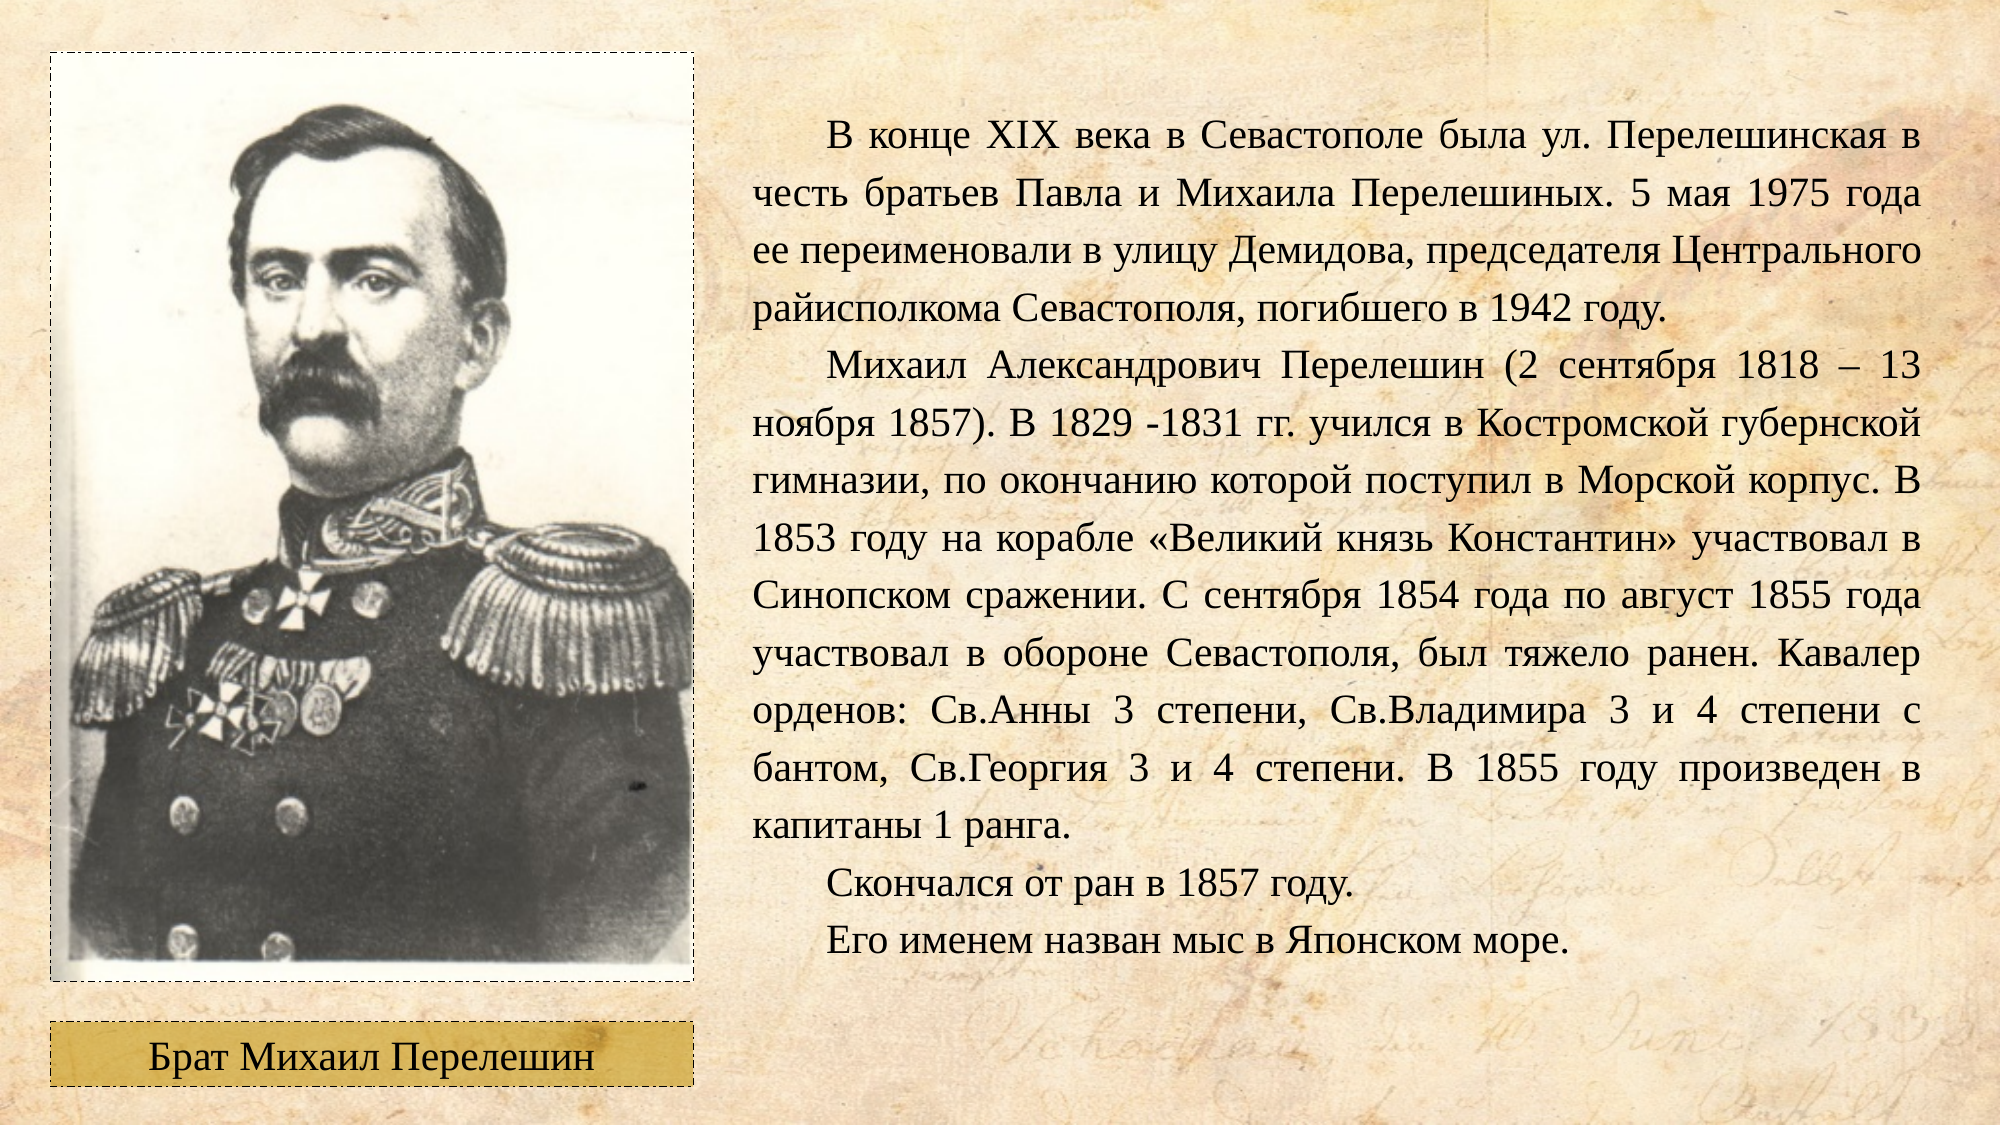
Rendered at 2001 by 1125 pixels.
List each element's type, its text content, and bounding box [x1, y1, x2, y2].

text_box Брат Михаил Перелешин [50, 1021, 694, 1087]
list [50, 51, 694, 982]
text_box В конце XIX века в Севастополе была ул. Перелешинская в честь братьев Павла и Михаила Перелешиных. 5 мая 1975 года ее переименовали в улицу Демидова, председателя Централь­ного райисполкома Севастополя, погибшего в 1942 году. Михаил Александрович Перелешин (2 сентября 1818 – 13 ноября 1857). В 1829 -1831 гг. учился в Костромской губернской гимназии, по окончанию которой поступил в Морской корпус. В 1853 году на корабле «Великий князь Константин» участвовал в Синопском сражении. С сентября 1854 года по август 1855 года участвовал в обороне Севастополя, был тяжело ранен. Кавалер орденов: Св.Анны 3 степени, Св.Владимира 3 и 4 степени с бантом, Св.Георгия 3 и 4 степени. В 1855 году произведен в капитаны 1 ранга. Скончался от ран в 1857 году. Его именем назван мыс в Японском море. [737, 51, 1937, 970]
